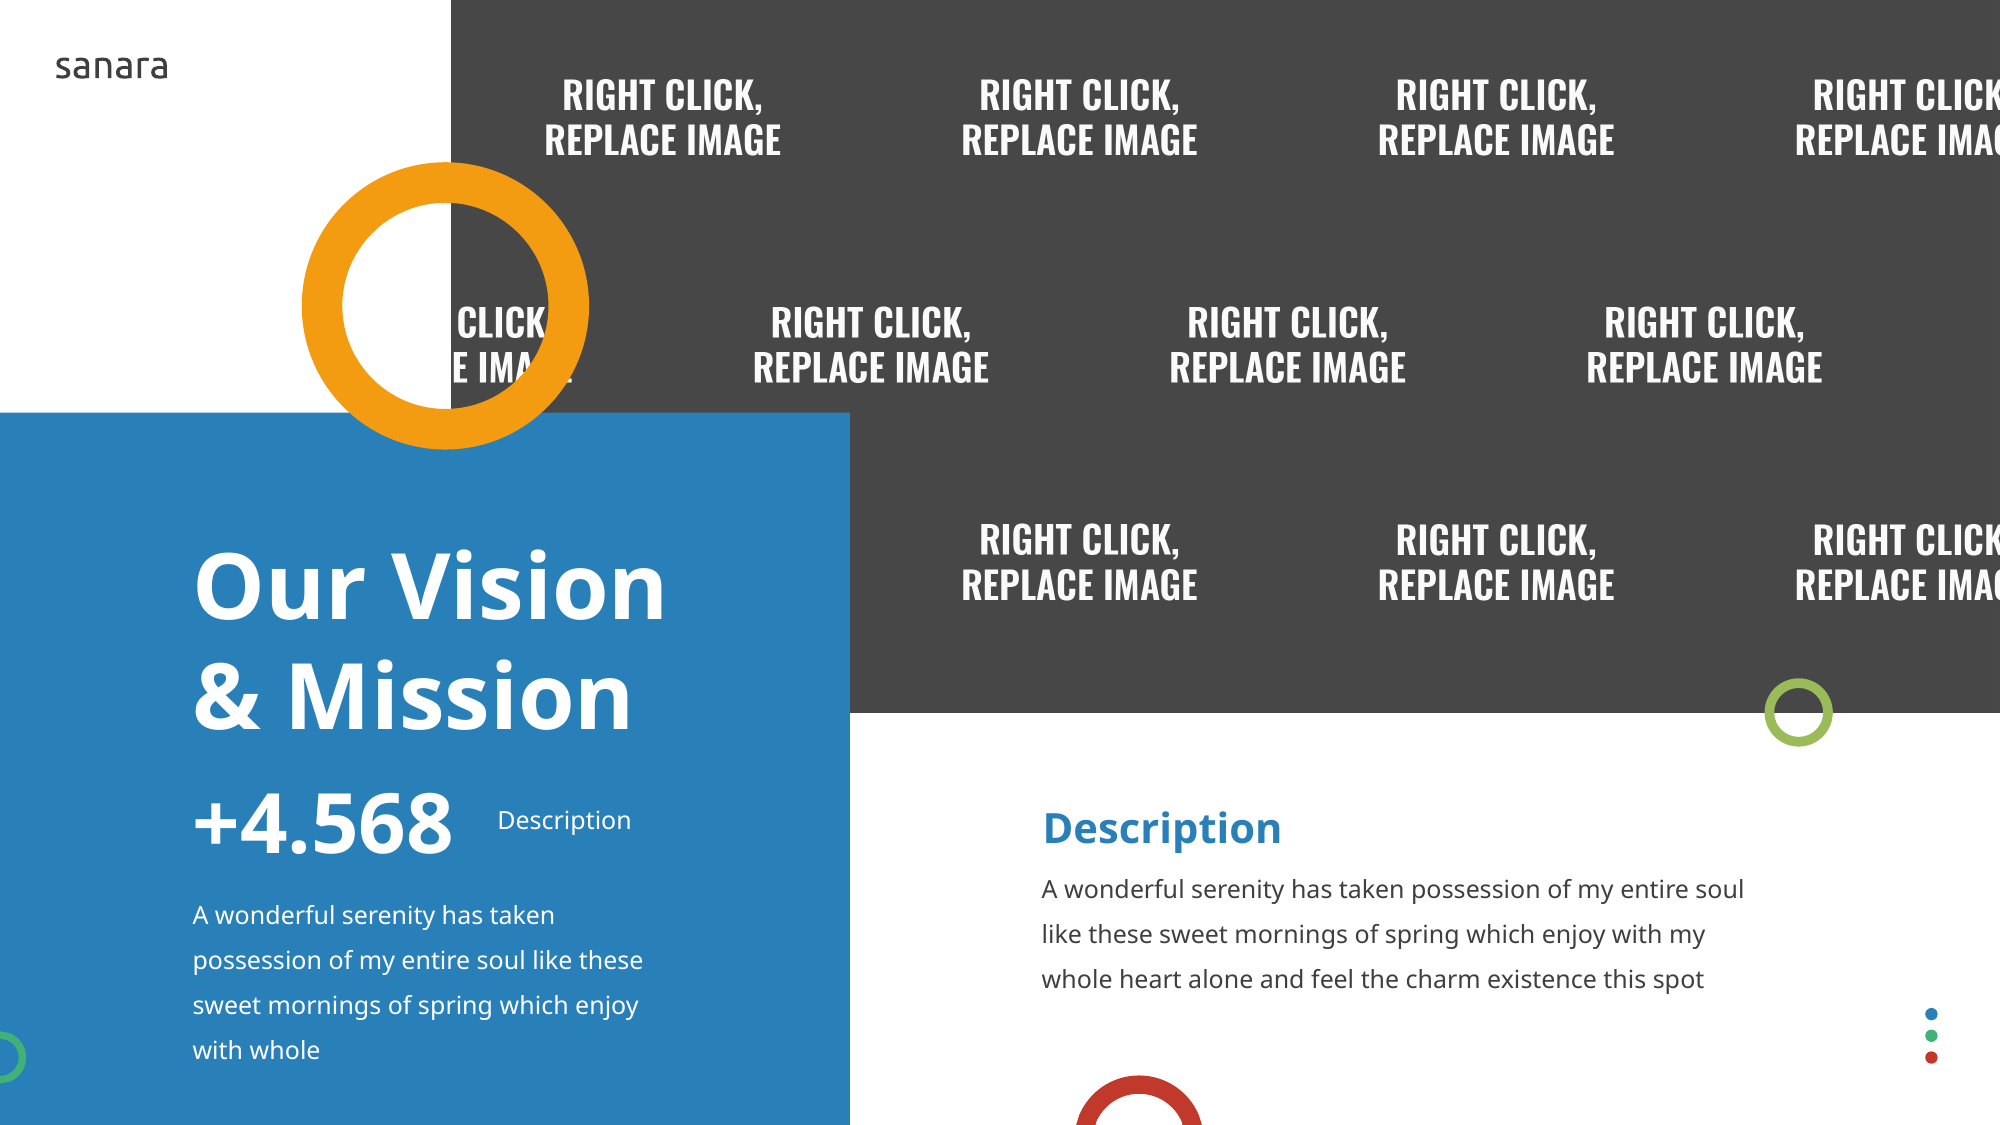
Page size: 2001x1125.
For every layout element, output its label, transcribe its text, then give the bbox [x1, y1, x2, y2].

title Our Vision & Mission [177, 519, 691, 757]
picture [450, 0, 2000, 713]
text_box [0, 1030, 28, 1085]
text_box Description [1027, 794, 1430, 851]
text_box [300, 161, 450, 451]
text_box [1925, 1007, 1938, 1064]
text_box [0, 411, 851, 1125]
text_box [56, 57, 167, 79]
text_box A wonderful serenity has taken possession of my entire soul like these sweet mornings of spring which enjoy with whole [177, 877, 691, 1073]
text_box Description [482, 797, 684, 842]
text_box +4.568 [177, 762, 608, 877]
text_box [1763, 713, 1834, 748]
text_box A wonderful serenity has taken possession of my entire soul like these sweet mornings of spring which enjoy with my whole heart alone and feel the charm existence this spot [1026, 851, 1784, 1001]
text_box [1075, 1074, 1204, 1125]
